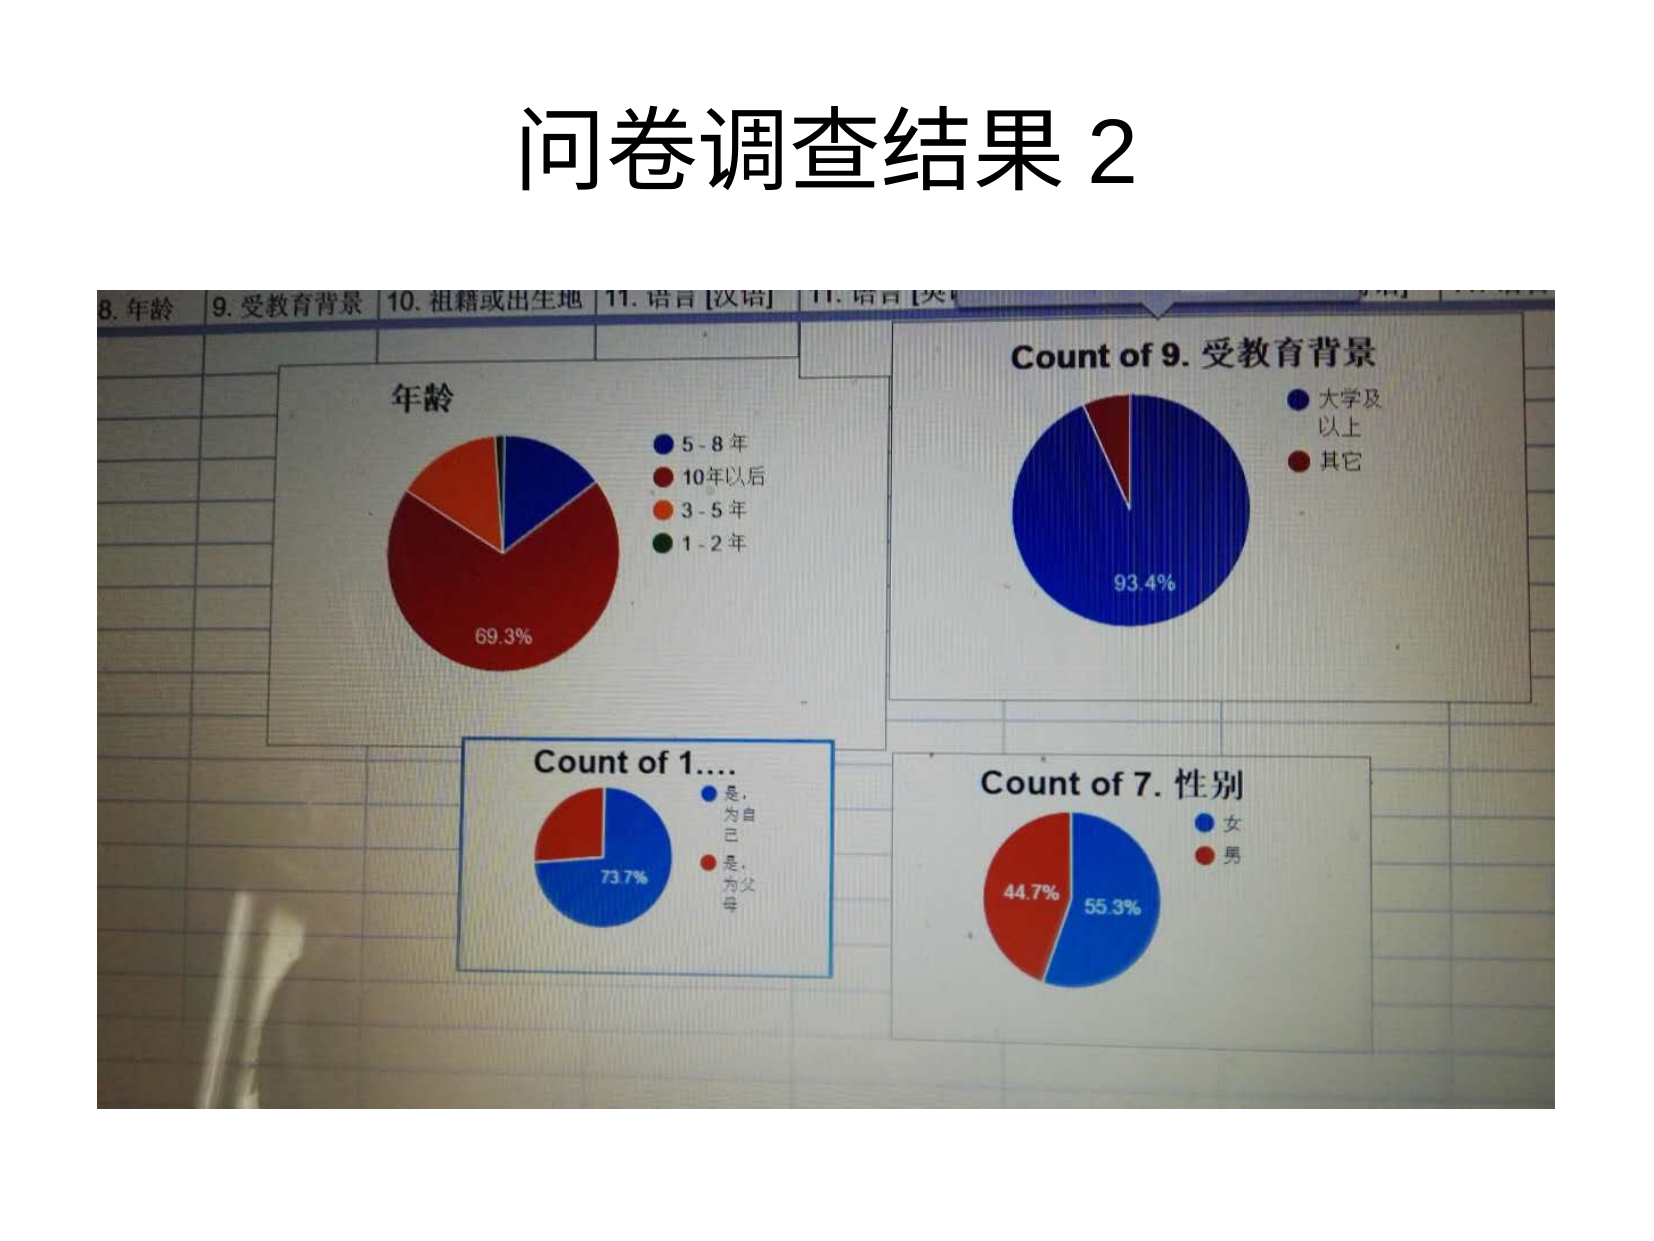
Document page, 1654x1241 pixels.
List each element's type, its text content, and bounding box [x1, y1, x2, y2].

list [97, 290, 1555, 1109]
title 问卷调查结果2 [82, 49, 1571, 257]
